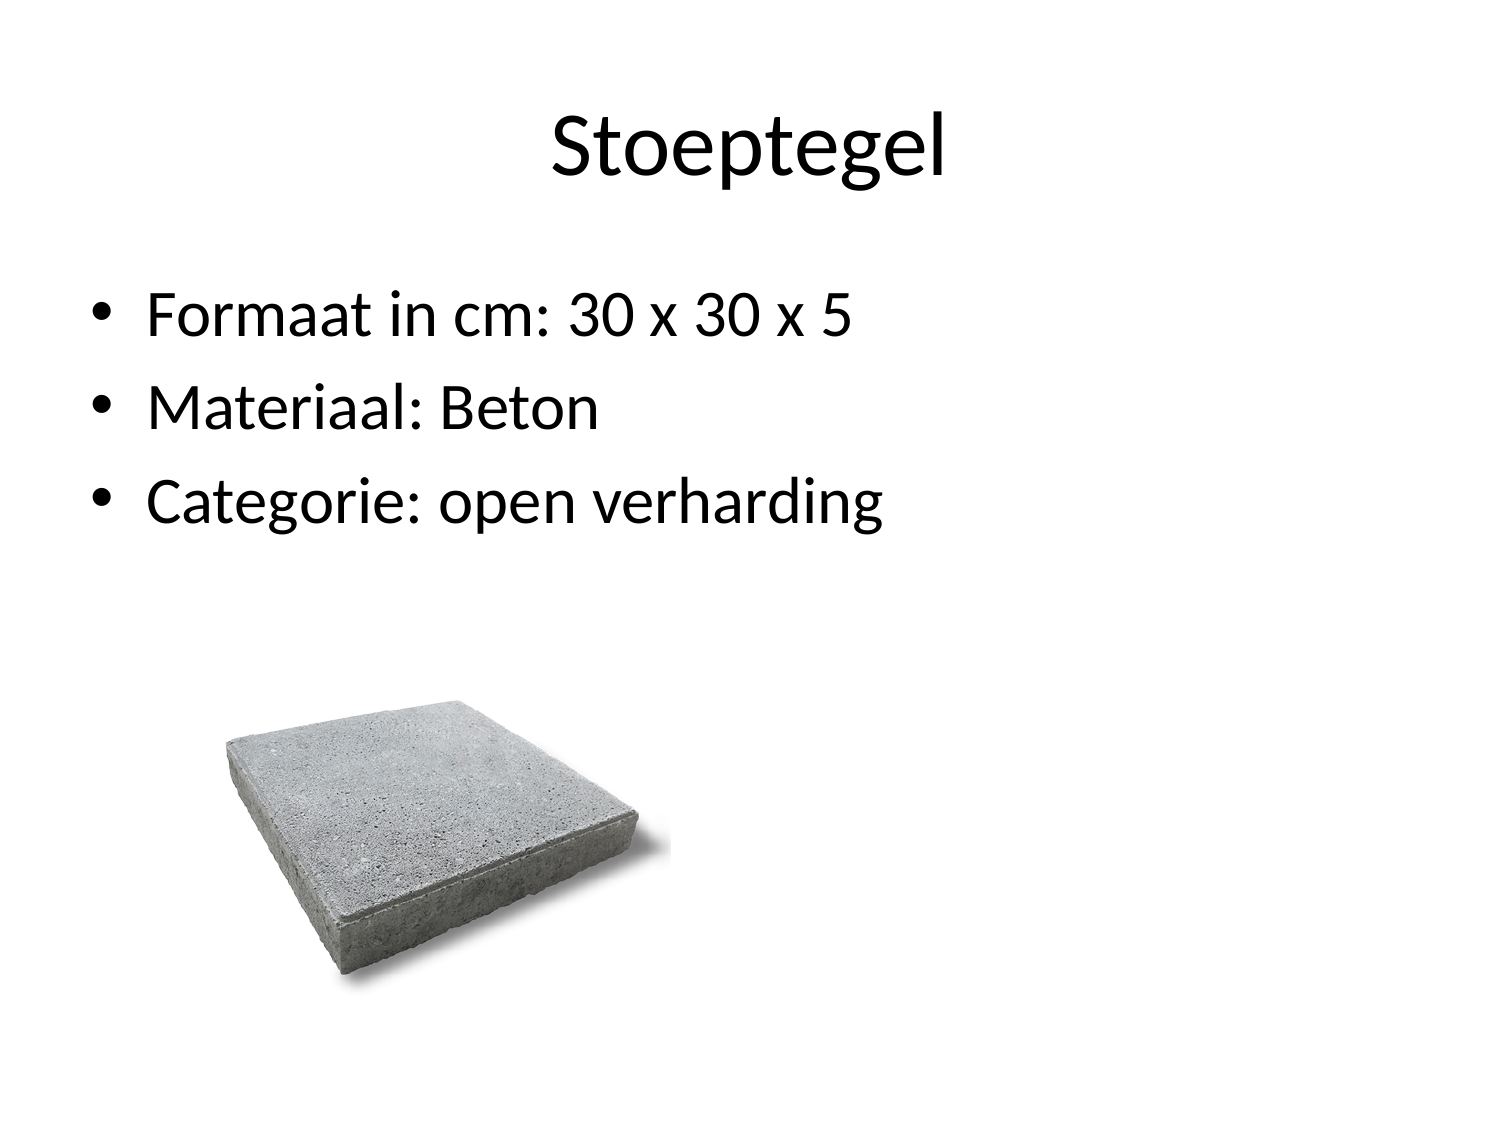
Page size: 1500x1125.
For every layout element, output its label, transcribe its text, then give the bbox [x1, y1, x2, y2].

title Stoeptegel [75, 45, 1425, 233]
list Formaat in cm: 30 x 30 x 5 Materiaal: Beton Categorie: open verharding [75, 262, 1425, 1005]
picture [123, 567, 763, 1047]
